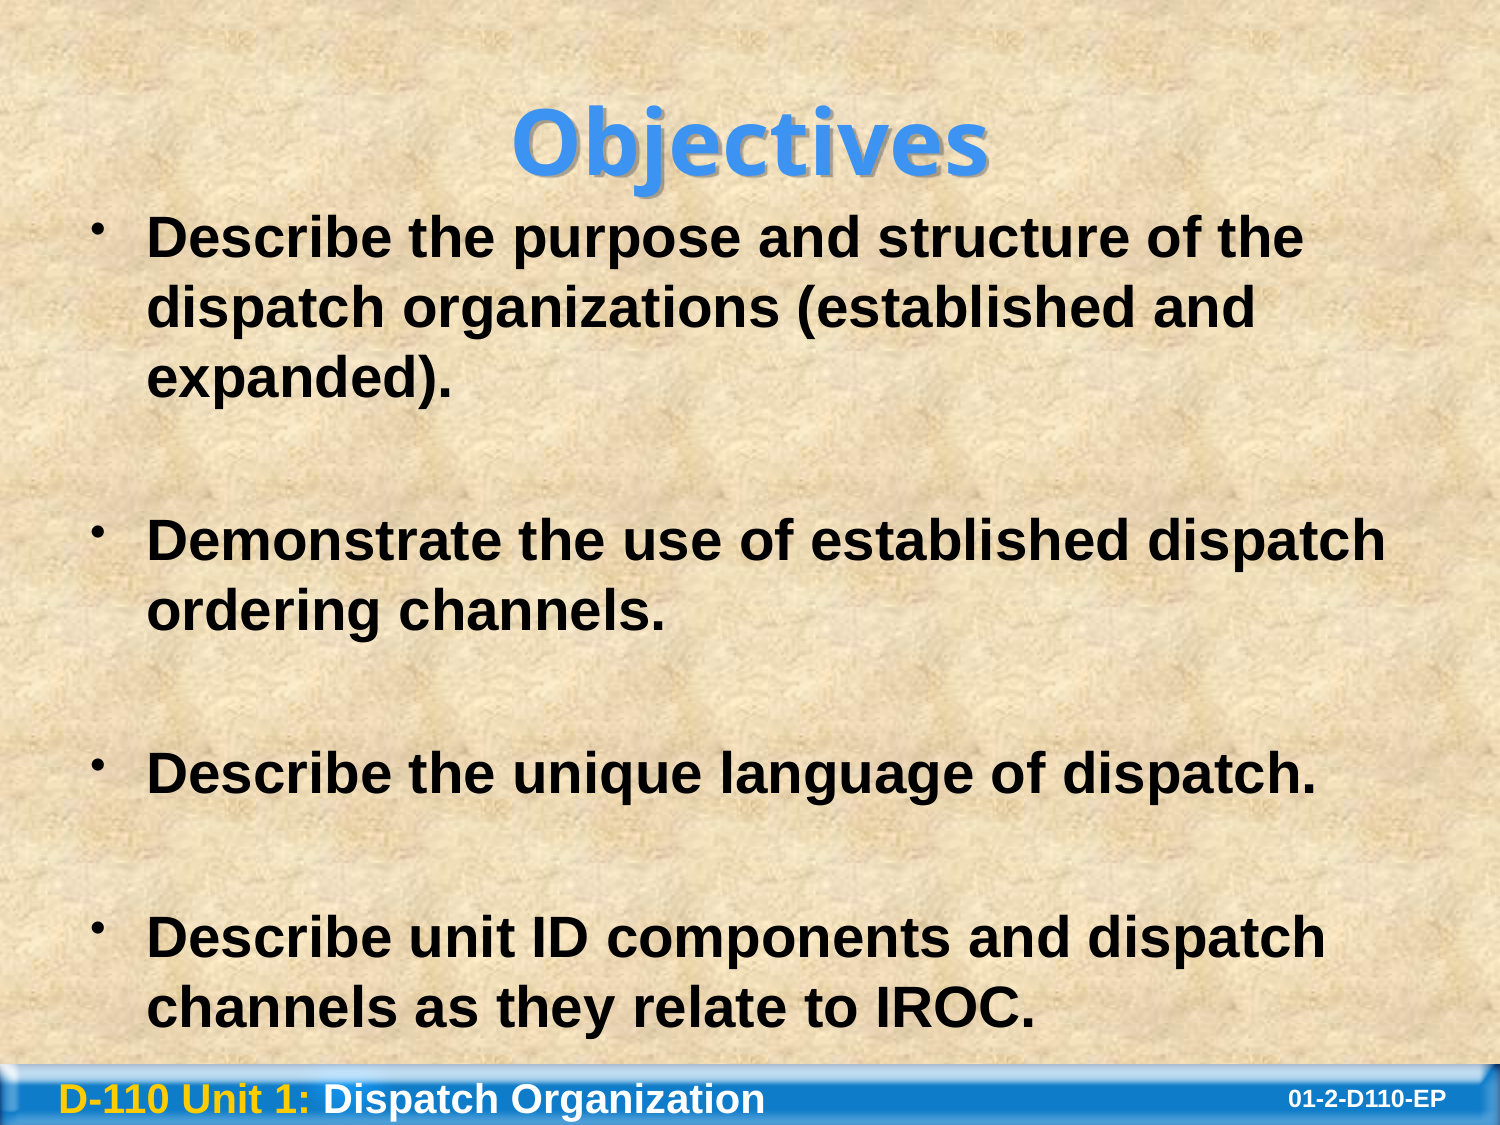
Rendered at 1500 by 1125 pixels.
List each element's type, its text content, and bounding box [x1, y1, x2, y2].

picture [0, 0, 1500, 1125]
list Describe the purpose and structure of the dispatch organizations (established and expanded). Demonstrate the use of established dispatch ordering channels. Describe the unique language of dispatch. Describe unit ID components and dispatch channels as they relate to IROC. [75, 191, 1437, 1065]
text_box D-110 Unit 1: Dispatch Organization [43, 1064, 1039, 1125]
title Objectives [75, 45, 1425, 191]
